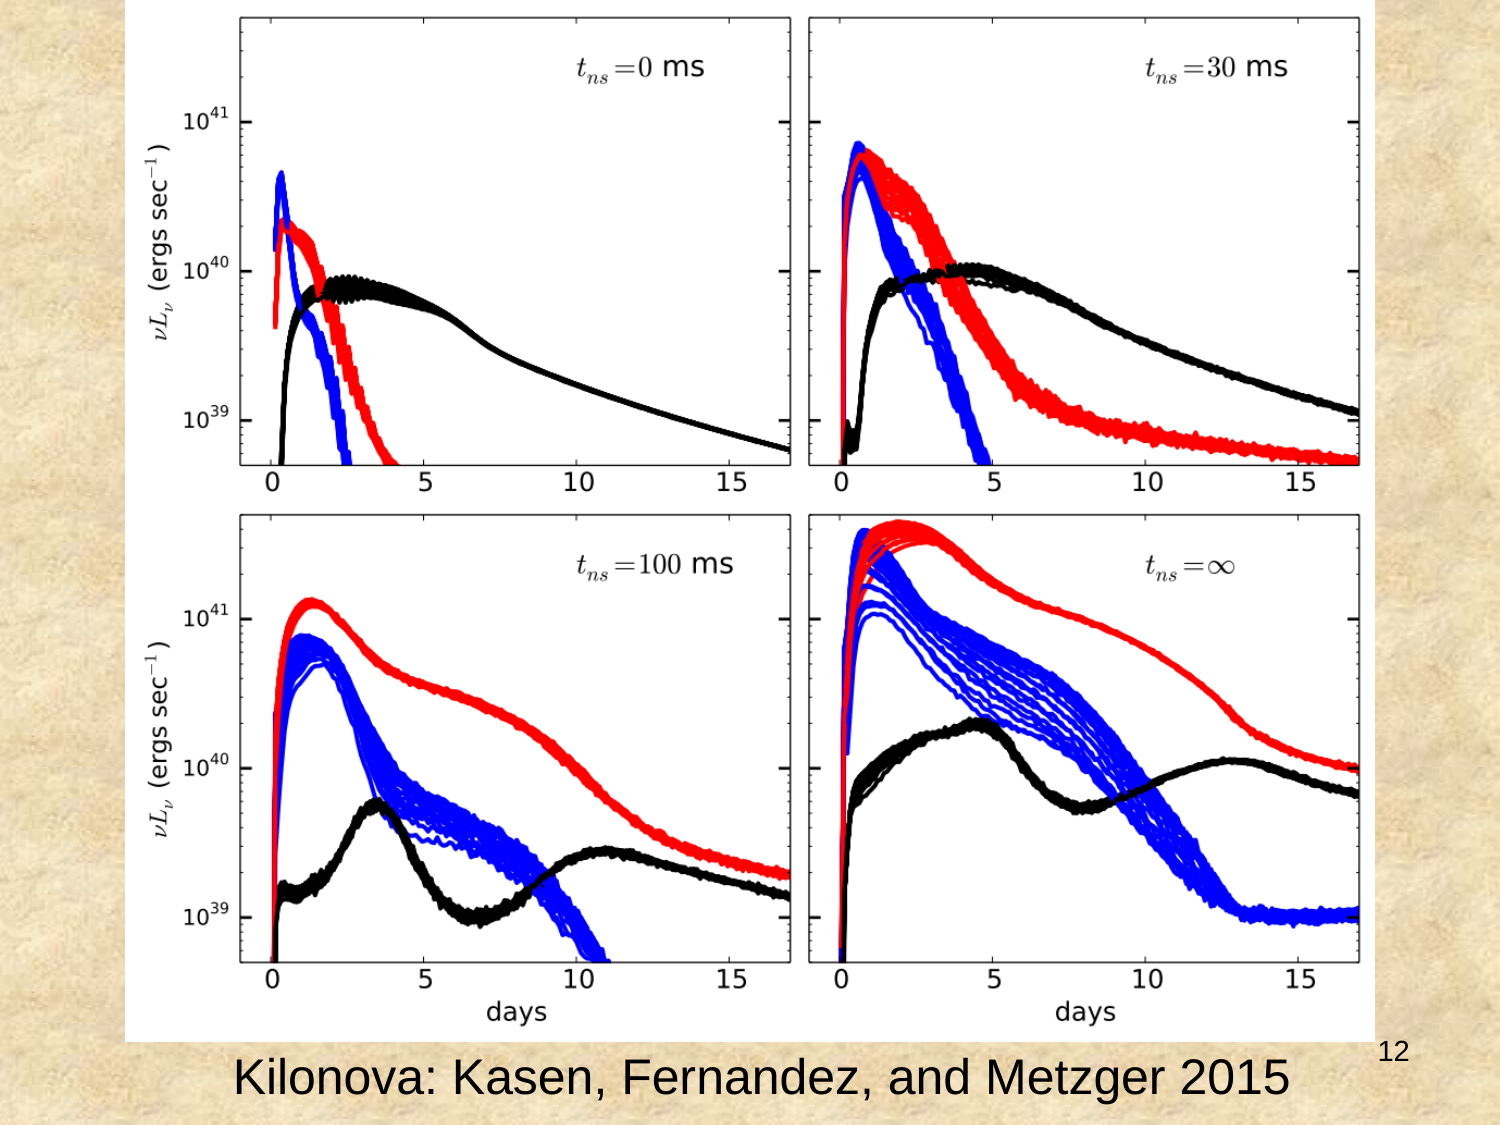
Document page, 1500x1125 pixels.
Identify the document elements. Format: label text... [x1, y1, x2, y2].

slide_number 12 [1307, 1024, 1425, 1103]
picture [0, 0, 1500, 1125]
text_box Kilonova: Kasen, Fernandez, and Metzger 2015 [218, 1050, 1307, 1113]
